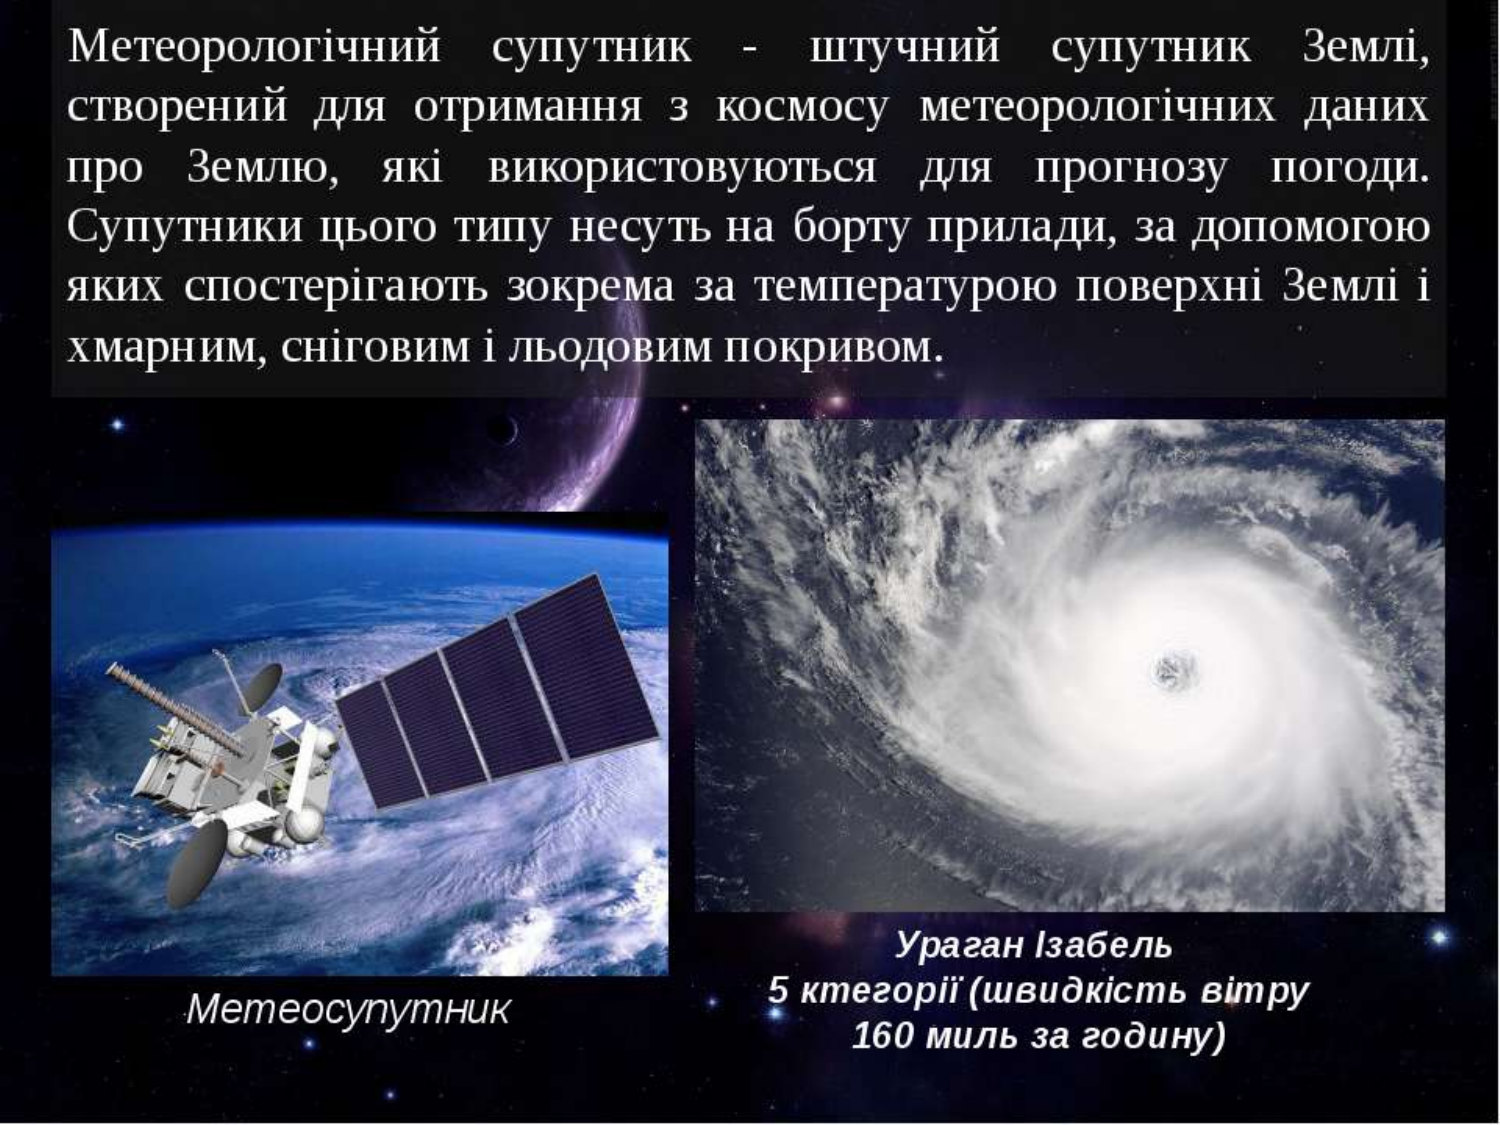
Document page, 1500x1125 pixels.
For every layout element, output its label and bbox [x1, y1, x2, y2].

list [0, 0, 1500, 1125]
